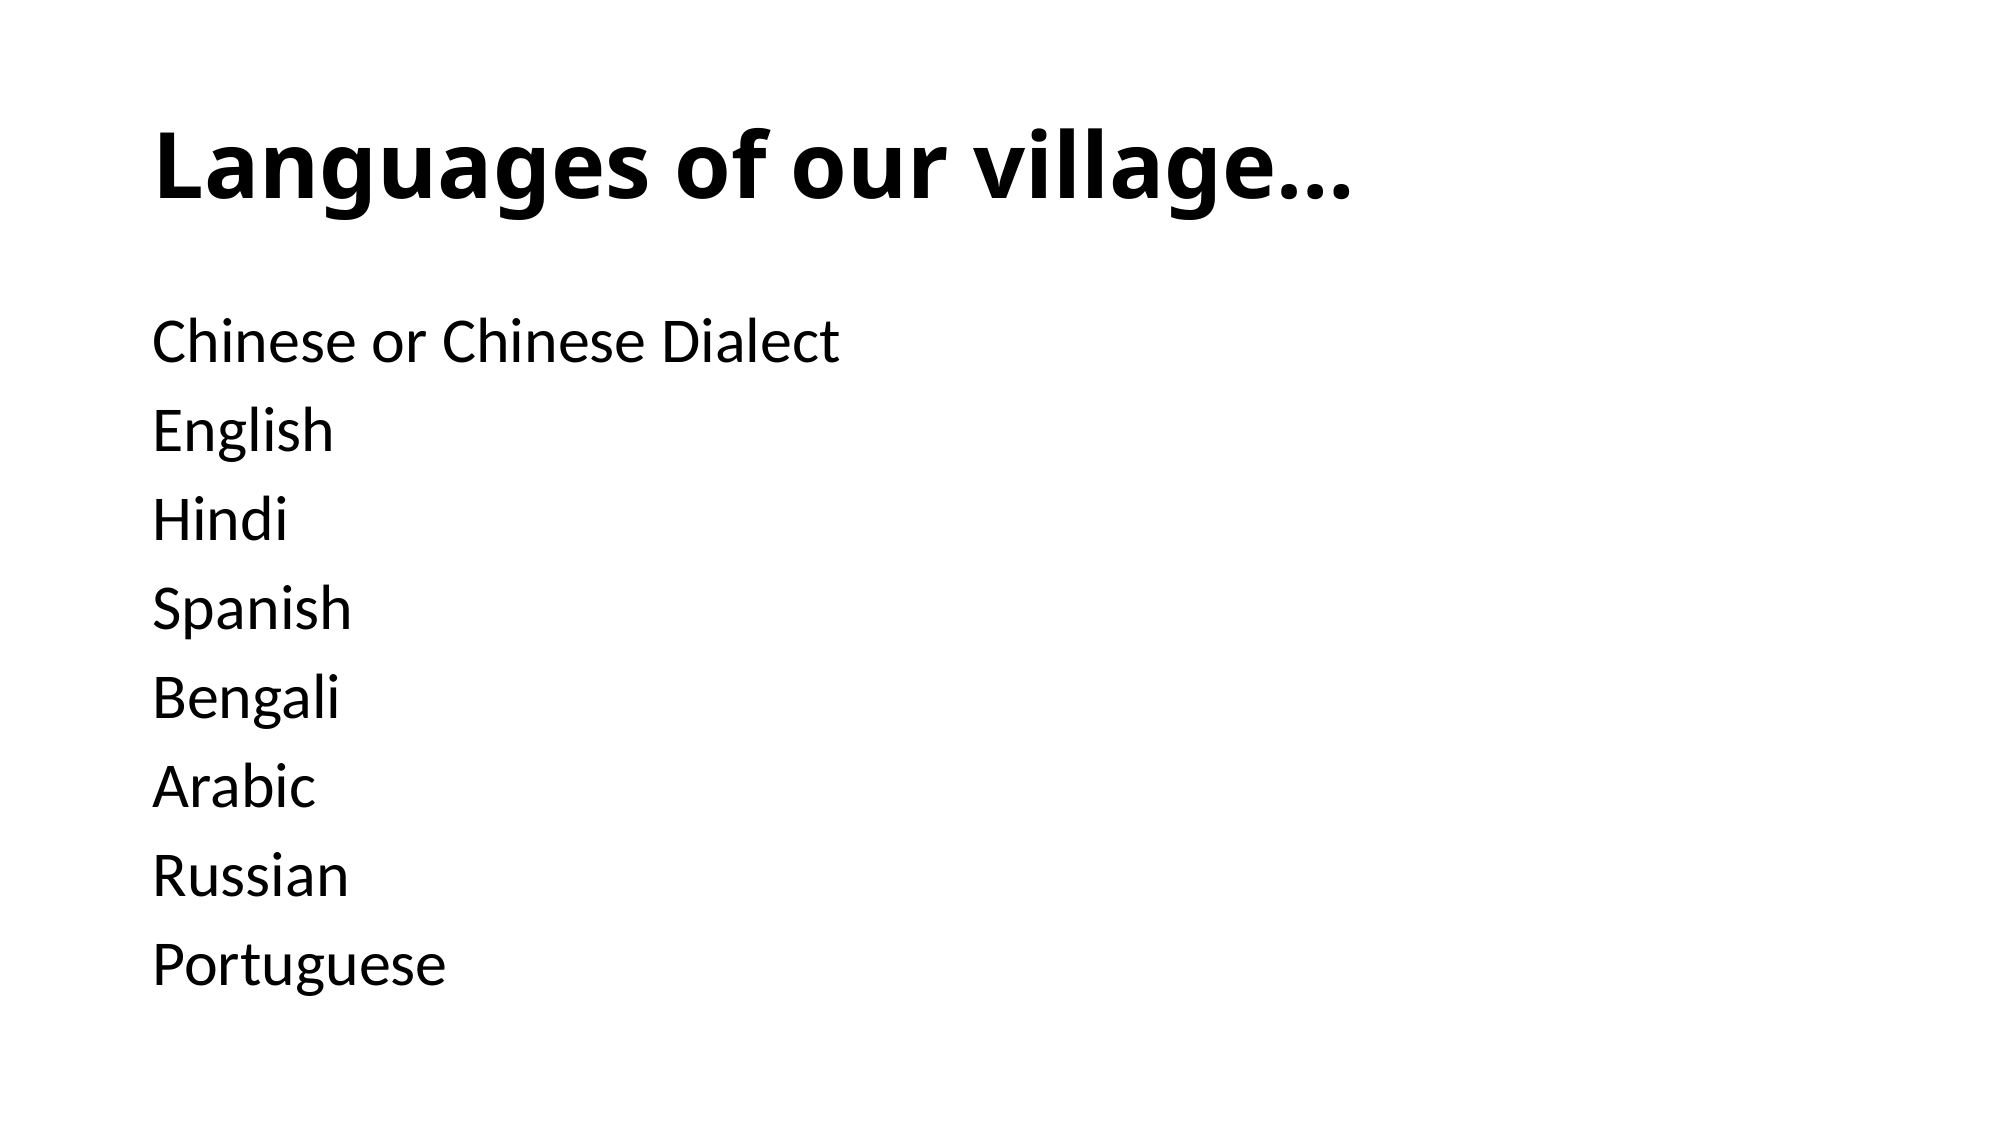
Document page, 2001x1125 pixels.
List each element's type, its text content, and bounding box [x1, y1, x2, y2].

list Chinese or Chinese Dialect English Hindi Spanish Bengali Arabic Russian Portuguese [137, 299, 1863, 1014]
title Languages of our village… [137, 59, 1863, 278]
